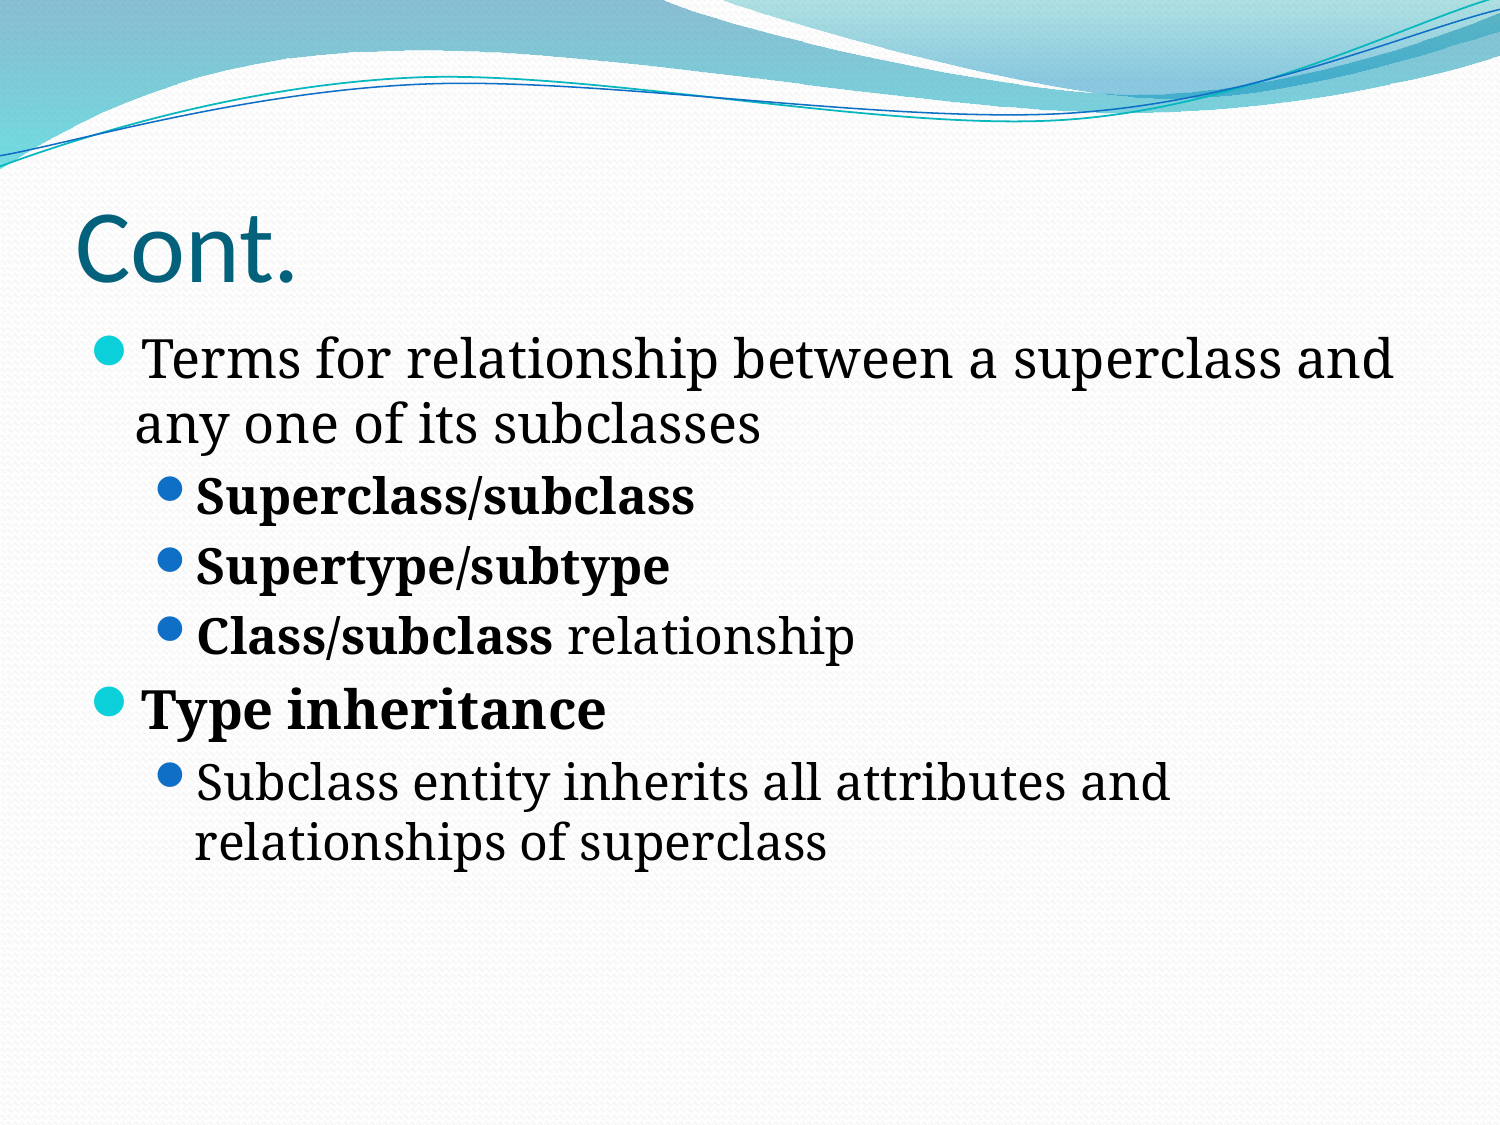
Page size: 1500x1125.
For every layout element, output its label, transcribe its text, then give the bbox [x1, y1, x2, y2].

list Terms for relationship between a superclass and any one of its subclasses Superclass/subclass Supertype/subtype Class/subclass relationship Type inheritance Subclass entity inherits all attributes and relationships of superclass [75, 317, 1425, 1038]
title Cont. [75, 115, 1425, 303]
